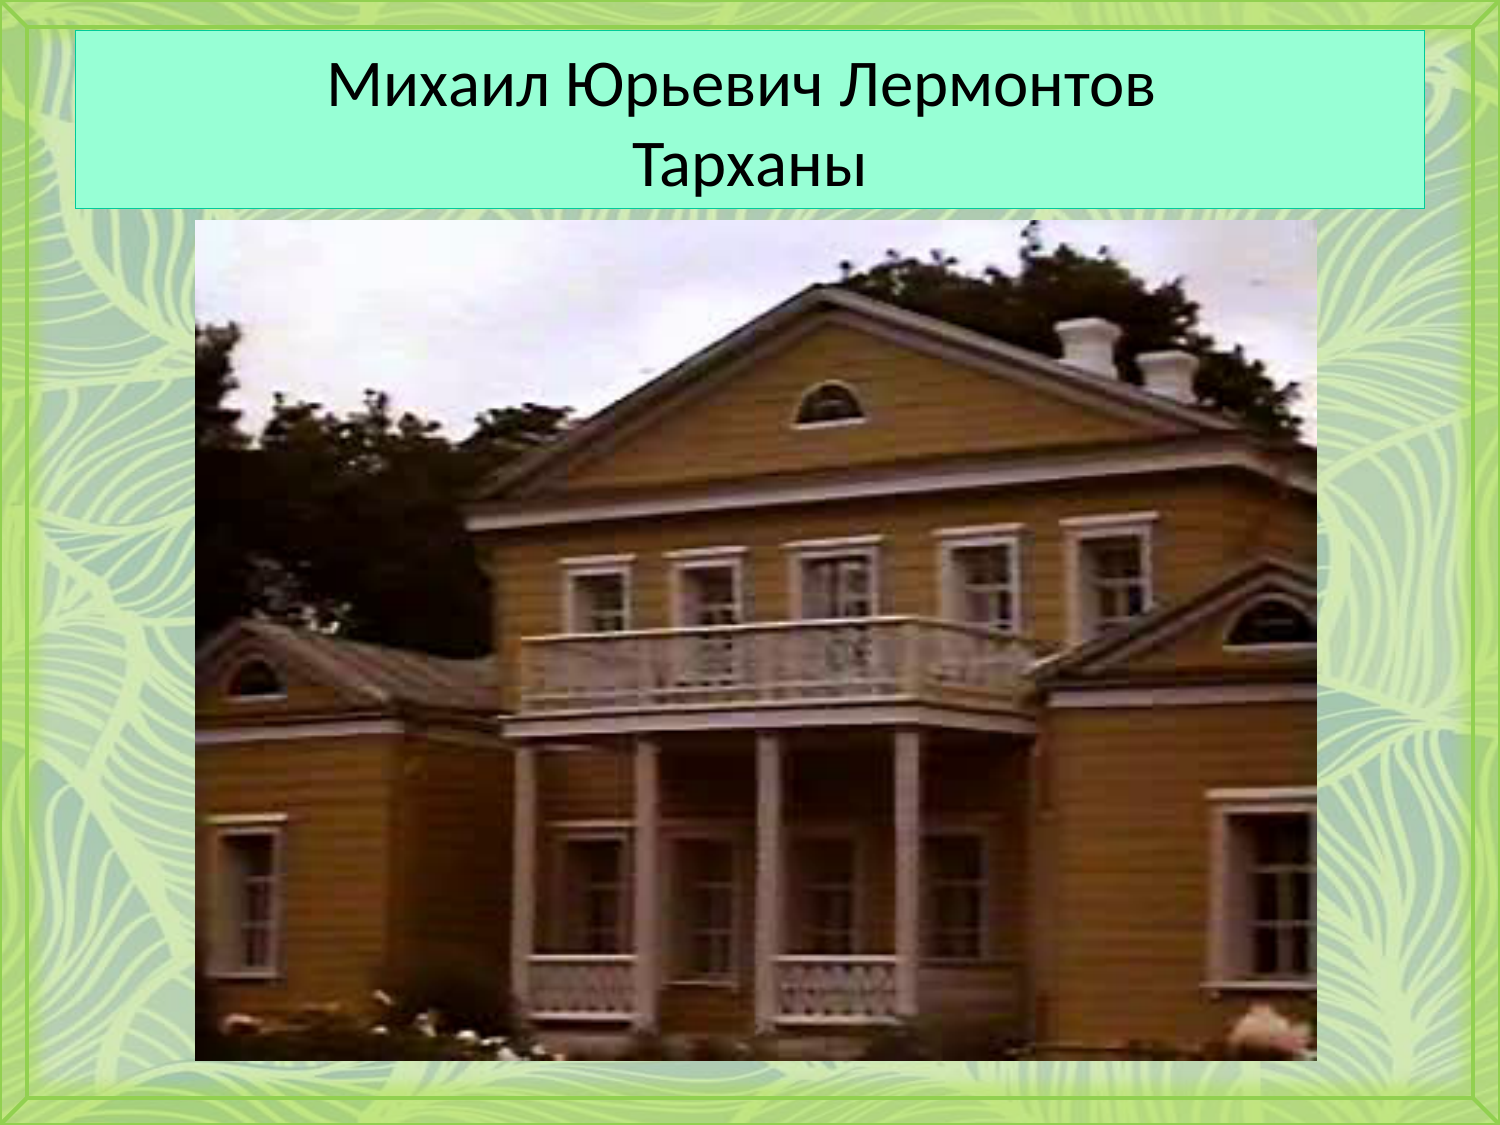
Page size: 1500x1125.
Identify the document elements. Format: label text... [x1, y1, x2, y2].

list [194, 219, 1318, 1062]
title Михаил Юрьевич Лермонтов Тарханы [75, 30, 1425, 209]
